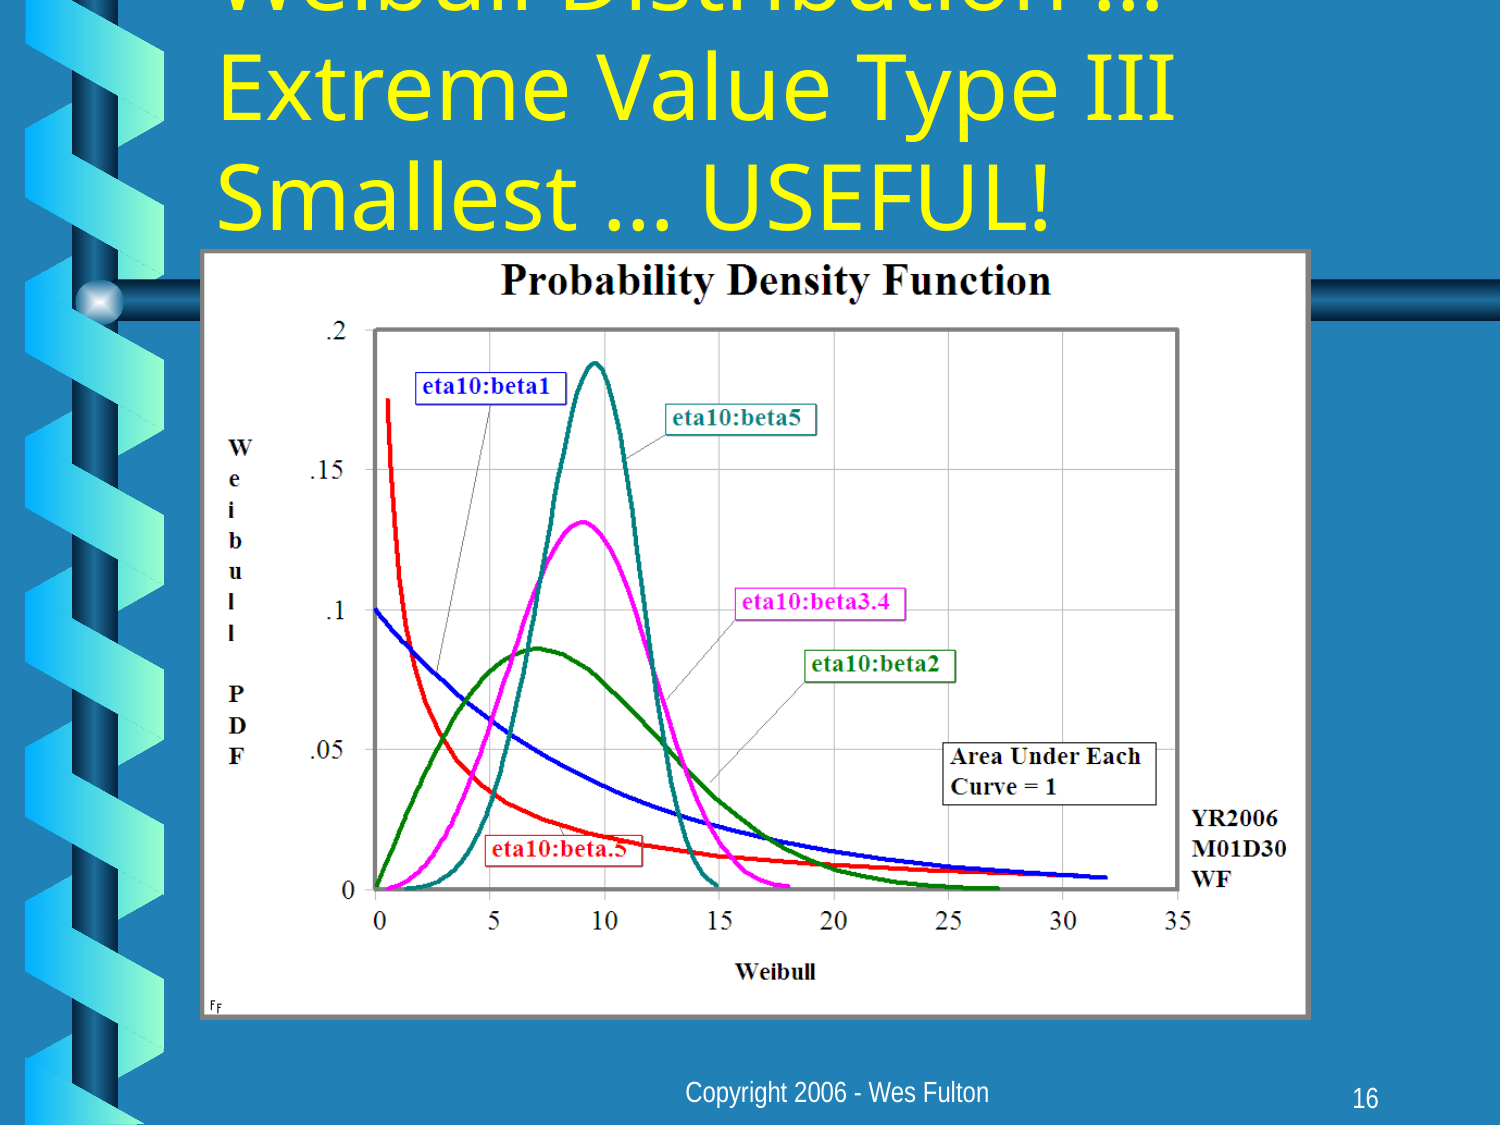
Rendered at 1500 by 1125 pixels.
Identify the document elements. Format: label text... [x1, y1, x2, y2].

footer Copyright 2006 - Wes Fulton [600, 1065, 1075, 1122]
slide_number 16 [1081, 1071, 1394, 1125]
title Weibull Distribution … Extreme Value Type III Smallest … USEFUL! [200, 68, 1475, 257]
picture [199, 249, 1311, 1020]
